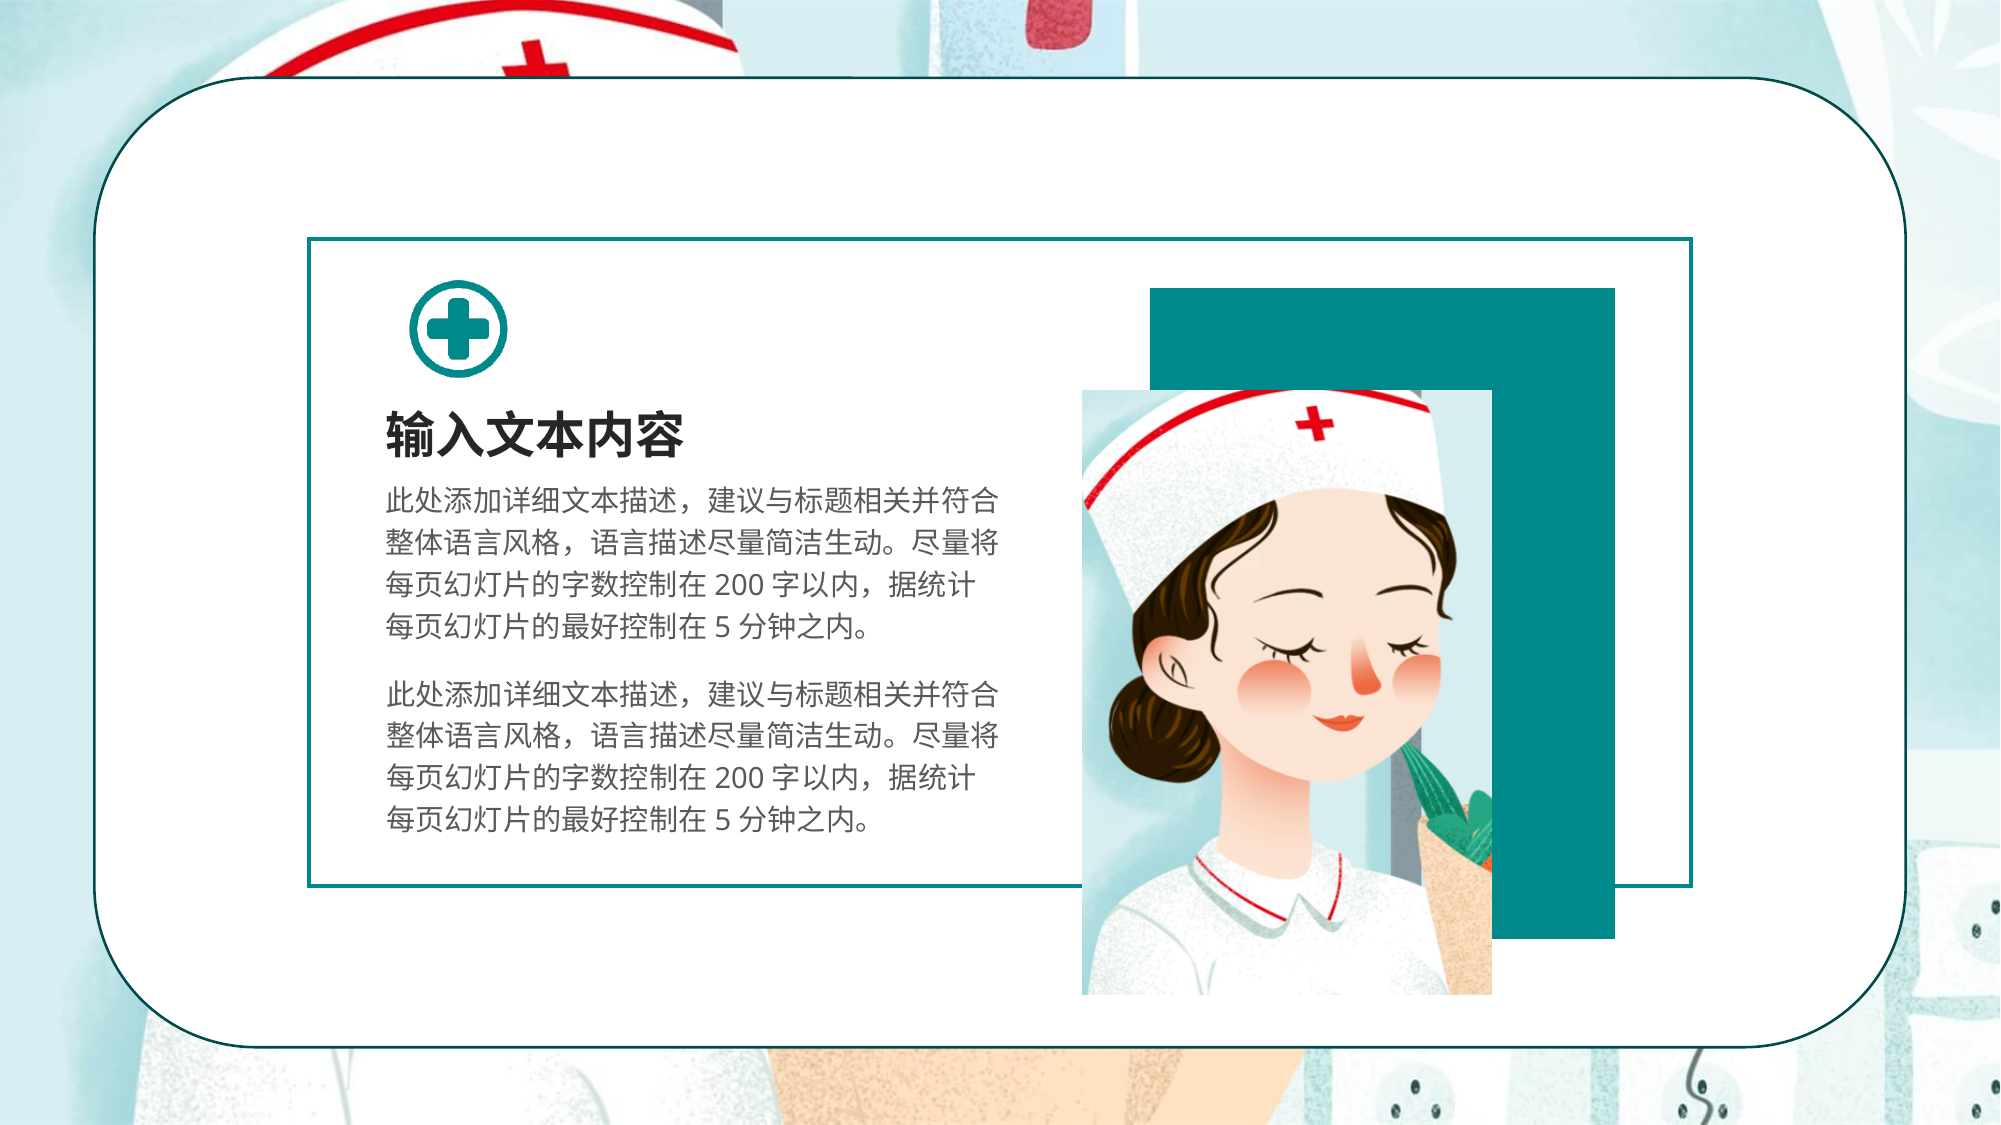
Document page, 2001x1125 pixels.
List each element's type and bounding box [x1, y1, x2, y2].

picture [0, 0, 2001, 1125]
text_box [308, 238, 1692, 887]
text_box [93, 76, 1907, 1049]
text_box [1492, 887, 1616, 940]
